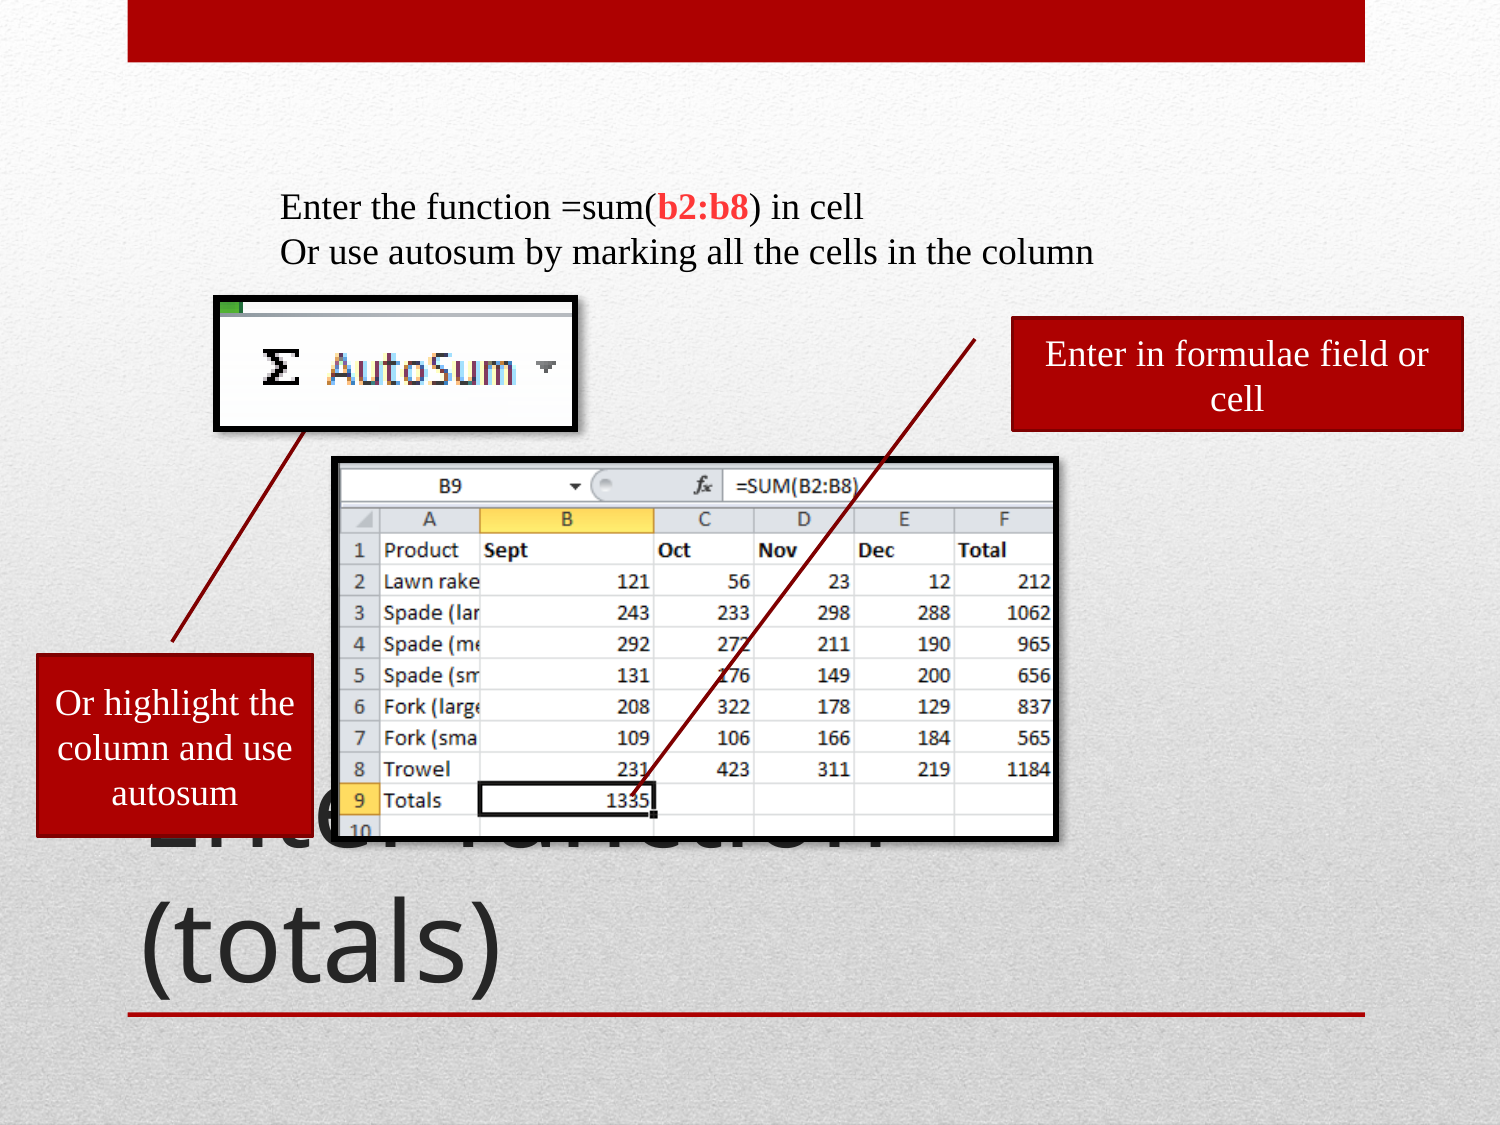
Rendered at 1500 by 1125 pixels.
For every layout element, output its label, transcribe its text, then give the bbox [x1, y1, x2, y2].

picture [336, 461, 1054, 837]
text_box Or highlight the column and use autosum [170, 440, 301, 643]
title Enter function (totals) [125, 750, 1238, 1013]
text_box Or highlight the column and use autosum [36, 653, 314, 838]
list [218, 300, 573, 427]
text_box Enter the function =sum(b2:b8) in cell Or use autosum by marking all the cells in the column [265, 174, 1111, 280]
text_box Enter in formulae field or cell [881, 337, 977, 461]
text_box Enter in formulae field or cell [1011, 316, 1464, 432]
